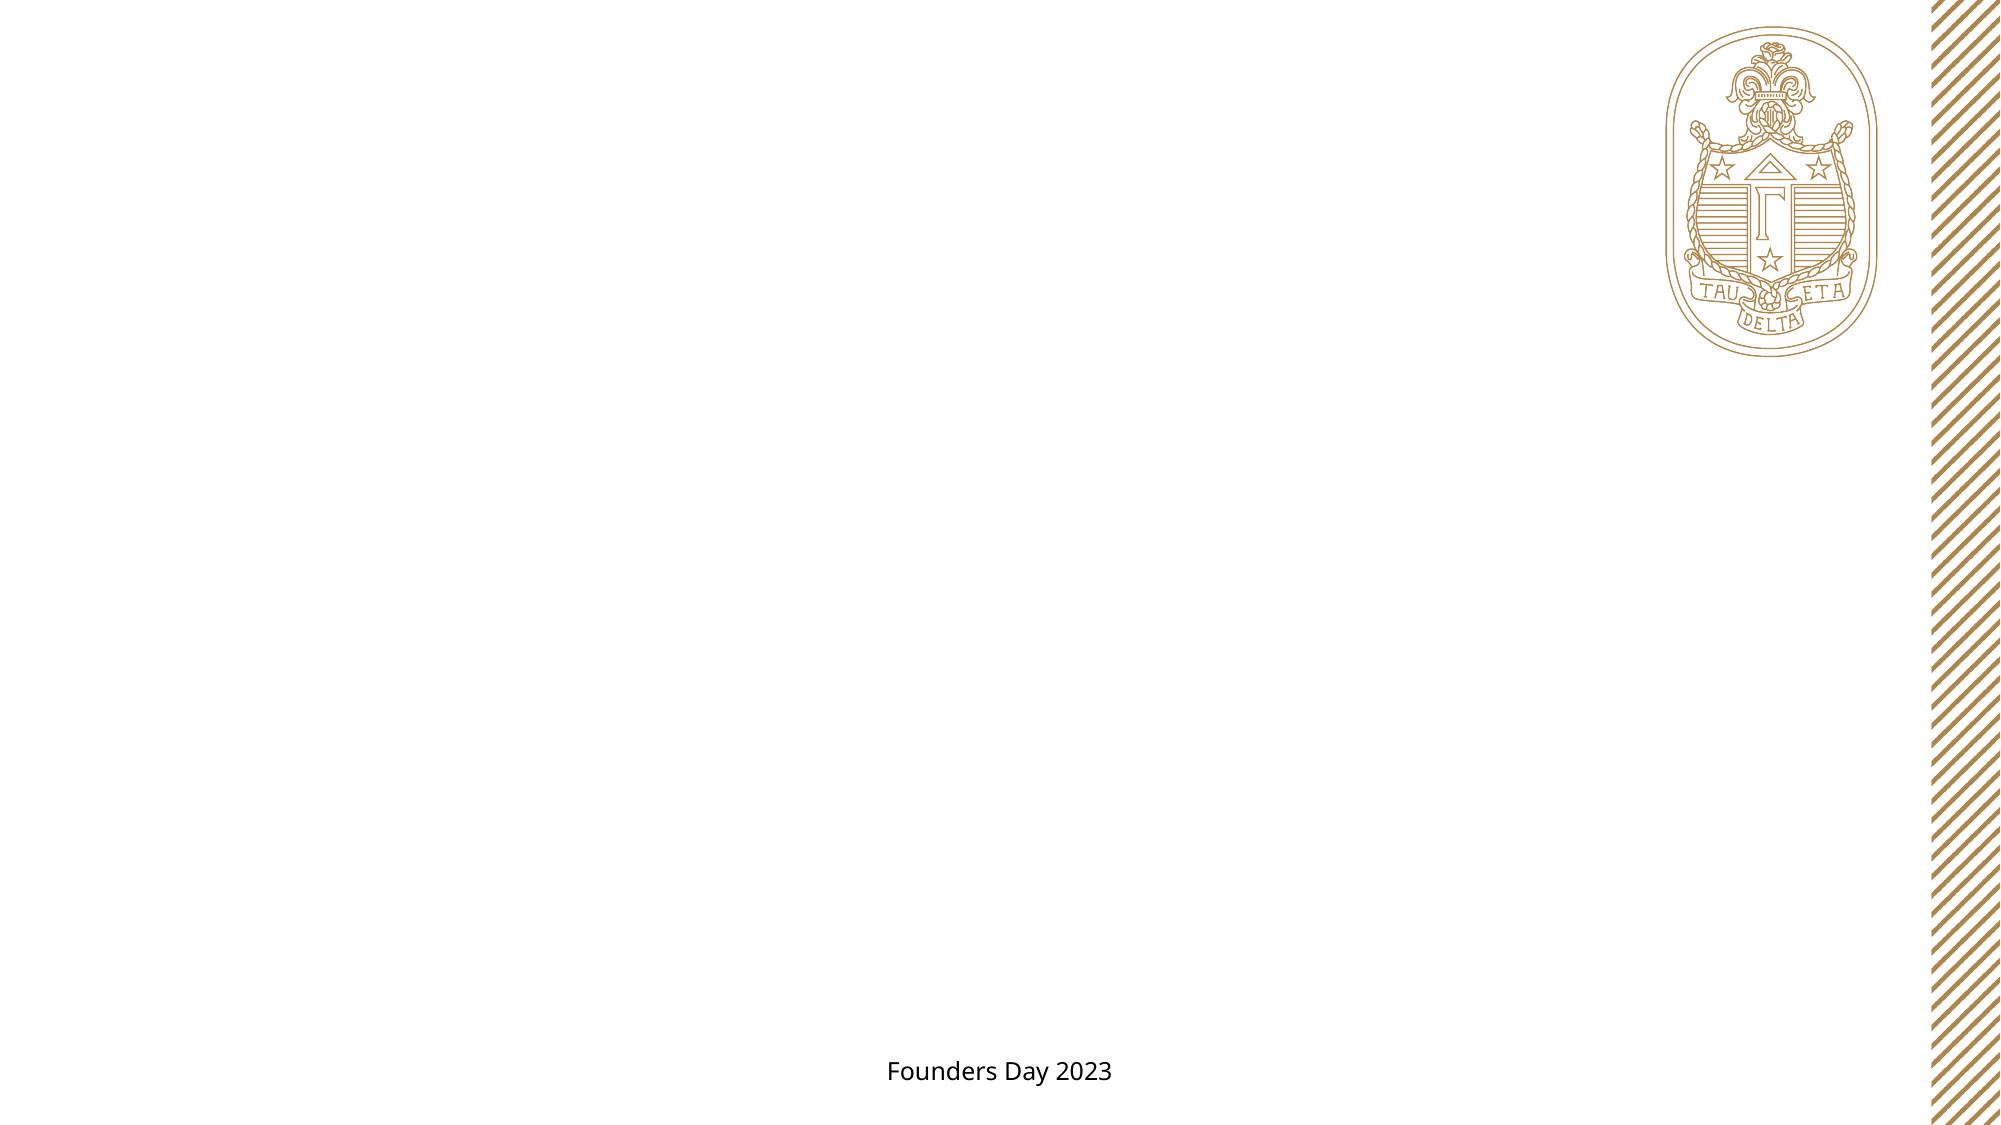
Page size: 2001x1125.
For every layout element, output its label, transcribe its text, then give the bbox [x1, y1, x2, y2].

footer Founders Day 2023 [662, 1048, 1338, 1086]
picture [1659, 22, 1884, 361]
picture [1932, 0, 2001, 1125]
